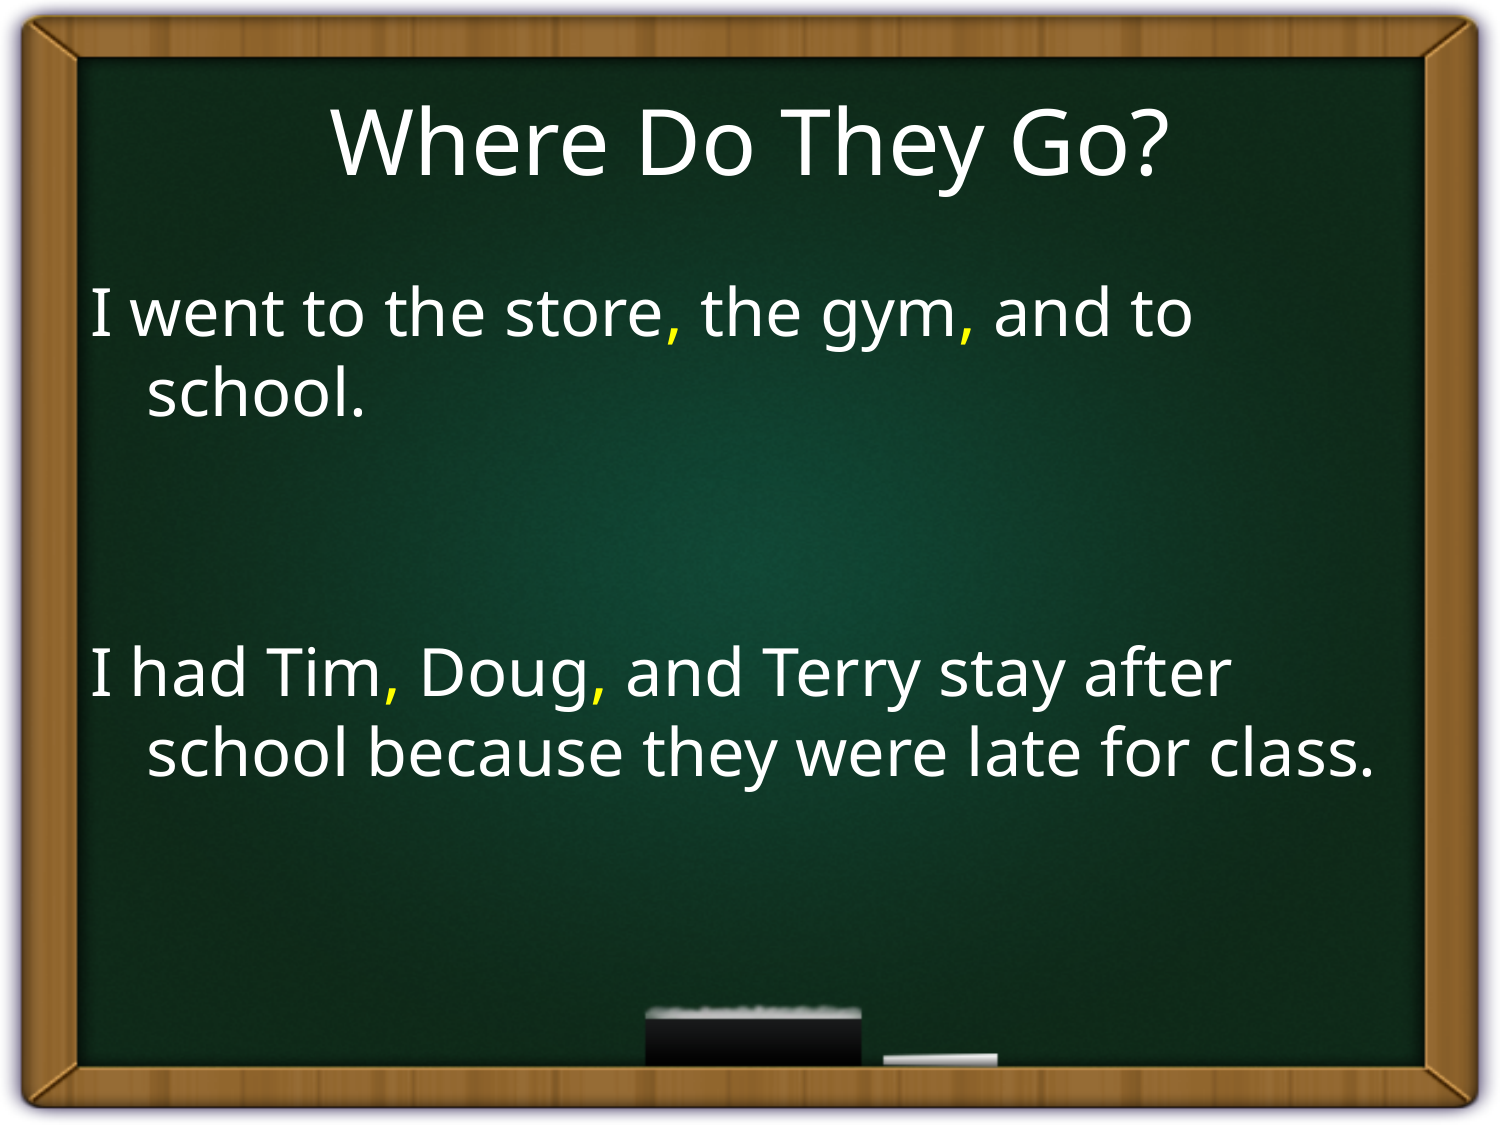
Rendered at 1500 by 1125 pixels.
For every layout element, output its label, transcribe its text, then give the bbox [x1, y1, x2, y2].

picture [0, 0, 1500, 1125]
title Where Do They Go? [75, 45, 1425, 233]
list I went to the store, the gym, and to school. I had Tim, Doug, and Terry stay after school because they were late for class. [75, 262, 1425, 1005]
